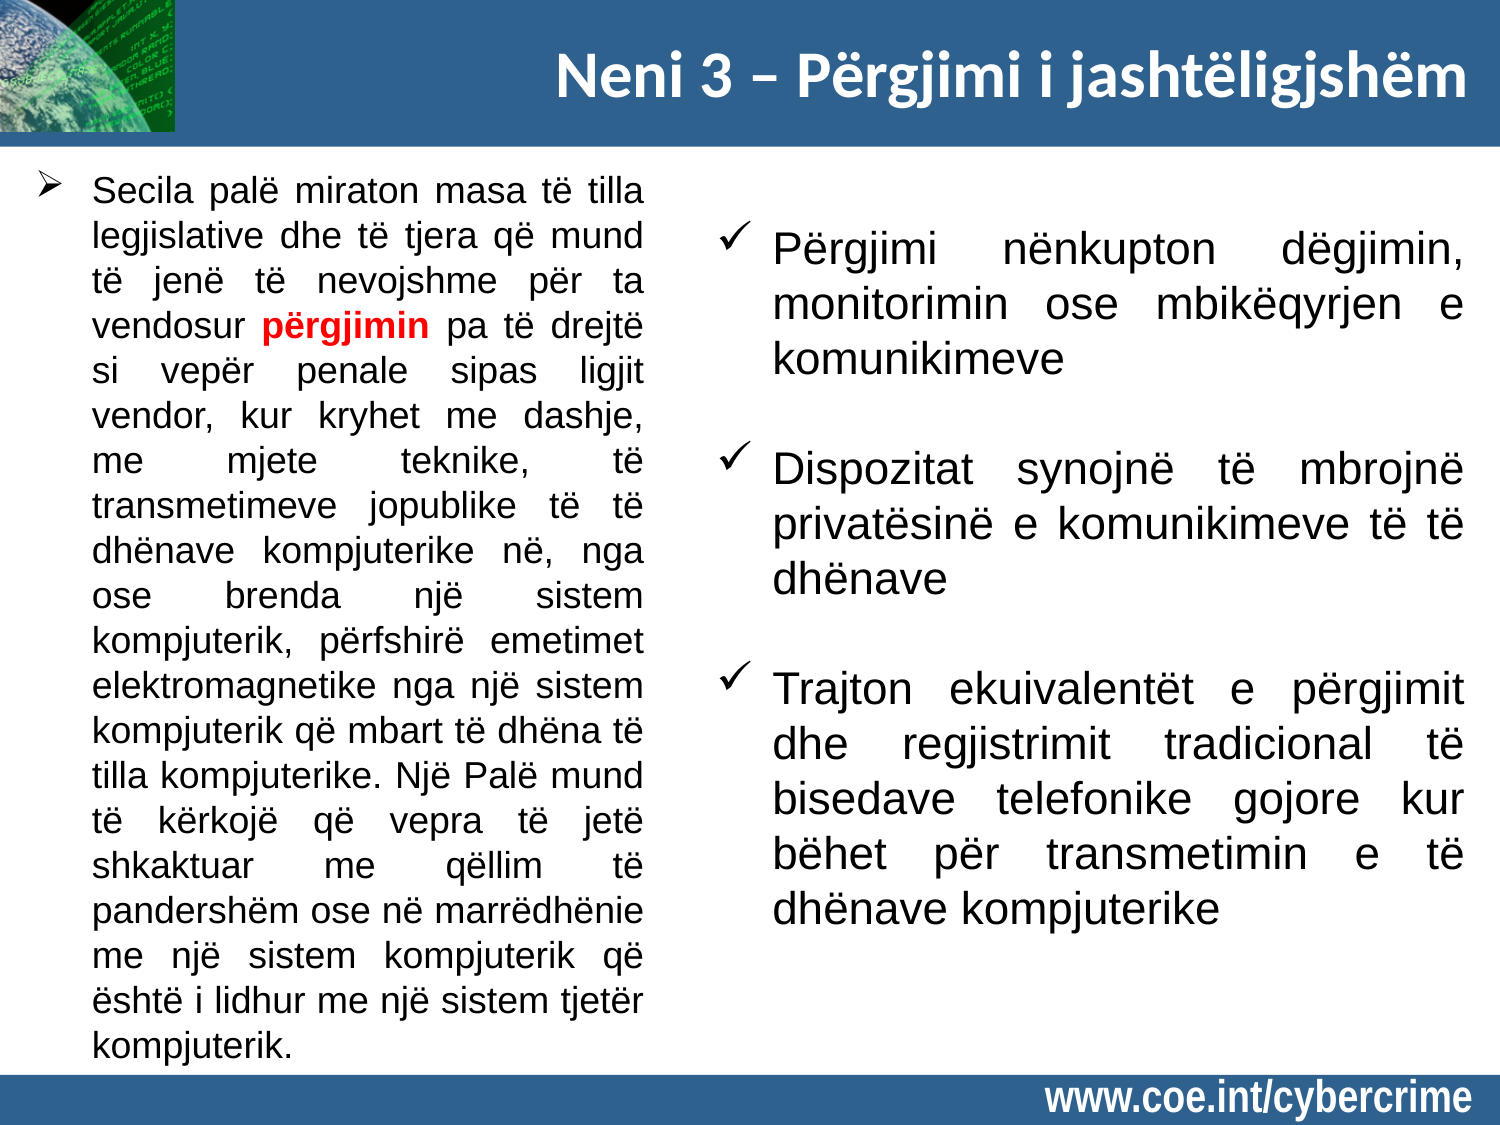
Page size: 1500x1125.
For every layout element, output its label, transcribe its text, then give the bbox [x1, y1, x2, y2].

picture [0, 0, 175, 132]
text_box www.coe.int/cybercrime [1030, 1059, 1500, 1125]
text_box [0, 1073, 1030, 1125]
text_box Neni 3 – Përgjimi i jashtëligjshëm [0, 0, 1500, 149]
text_box Përgjimi nënkupton dëgjimin, monitorimin ose mbikëqyrjen e komunikimeve Dispozitat synojnë të mbrojnë privatësinë e komunikimeve të të dhënave Trajton ekuivalentët e përgjimit dhe regjistrimit tradicional të bisedave telefonike gojore kur bëhet për transmetimin e të dhënave kompjuterike [701, 211, 1480, 941]
text_box Secila palë miraton masa të tilla legjislative dhe të tjera që mund të jenë të nevojshme për ta vendosur përgjimin pa të drejtë si vepër penale sipas ligjit vendor, kur kryhet me dashje, me mjete teknike, të transmetimeve jopublike të të dhënave kompjuterike në, nga ose brenda një sistem kompjuterik, përfshirë emetimet elektromagnetike nga një sistem kompjuterik që mbart të dhëna të tilla kompjuterike. Një Palë mund të kërkojë që vepra të jetë shkaktuar me qëllim të pandershëm ose në marrëdhënie me një sistem kompjuterik që është i lidhur me një sistem tjetër kompjuterik. [20, 158, 659, 1073]
